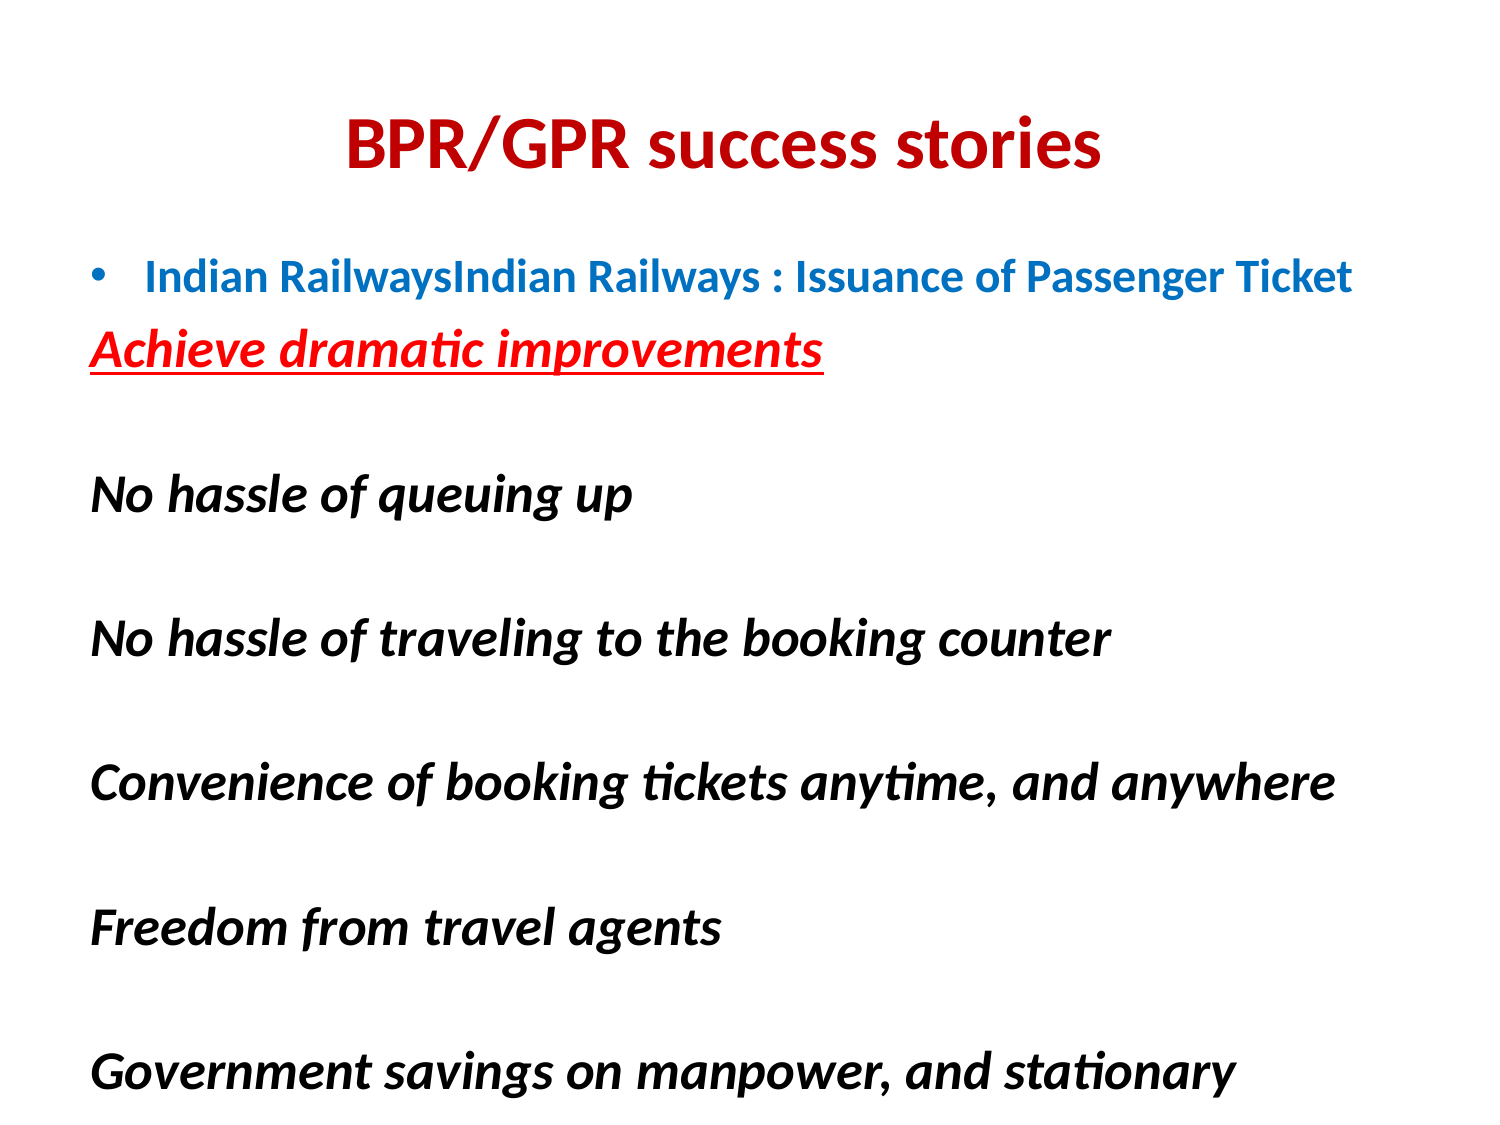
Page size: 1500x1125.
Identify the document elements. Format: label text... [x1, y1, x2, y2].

list Indian RailwaysIndian Railways : Issuance of Passenger Ticket Achieve dramatic improvements No hassle of queuing up No hassle of traveling to the booking counter Convenience of booking tickets anytime, and anywhere Freedom from travel agents Government savings on manpower, and stationary [75, 237, 1425, 1125]
title BPR/GPR success stories [75, 45, 1425, 233]
